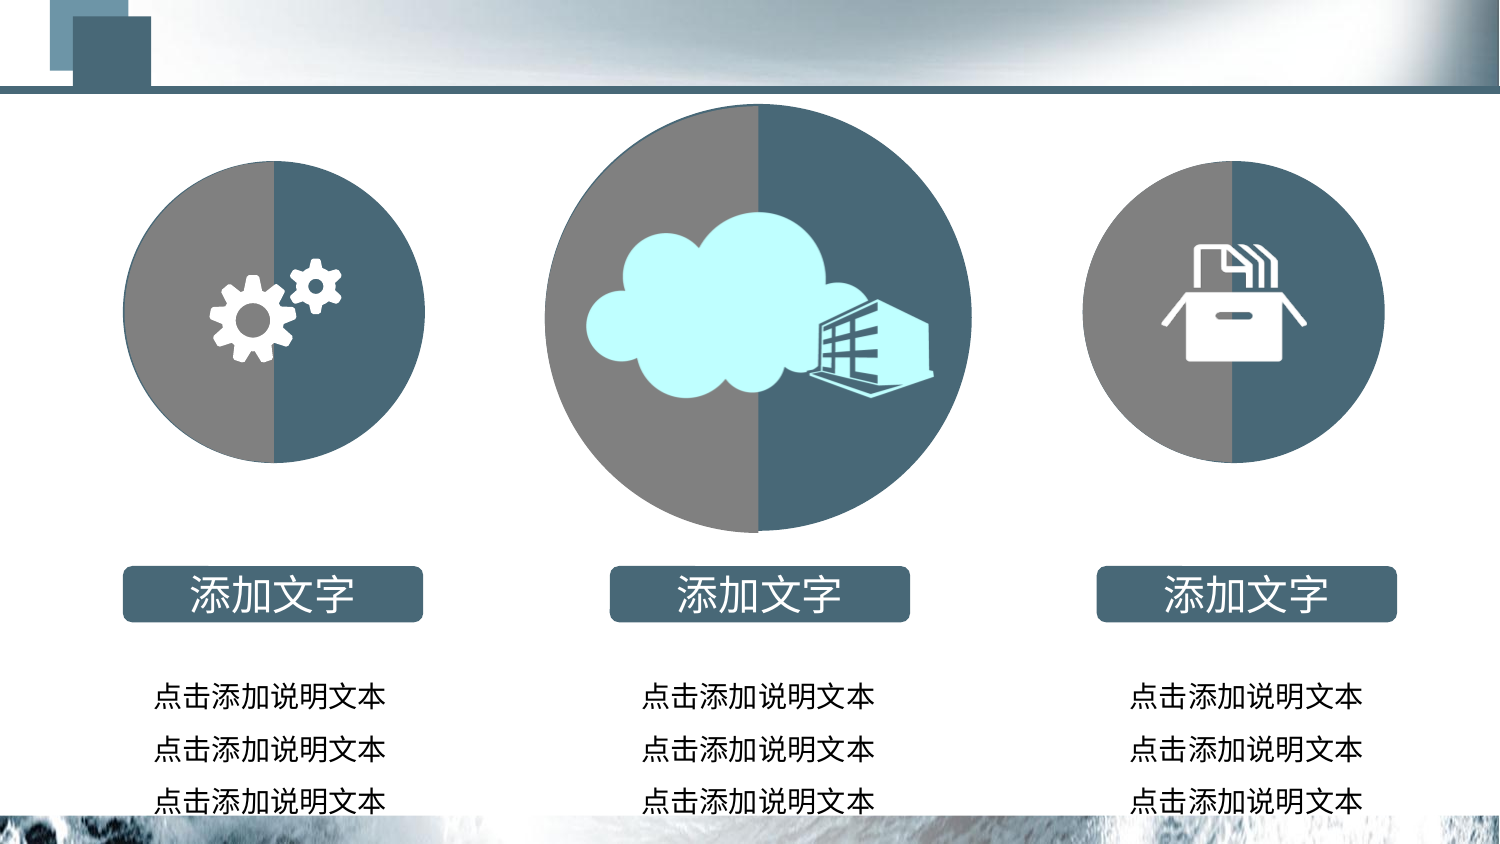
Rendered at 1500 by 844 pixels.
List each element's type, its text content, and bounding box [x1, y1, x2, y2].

picture [0, 0, 1500, 94]
text_box 添加文字 [1096, 565, 1398, 623]
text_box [122, 160, 426, 464]
text_box 添加文字 [609, 565, 911, 623]
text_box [544, 103, 972, 534]
picture [0, 816, 1500, 844]
text_box 点击添加说明文本 点击添加说明文本 点击添加说明文本 [138, 653, 403, 826]
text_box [1082, 160, 1385, 464]
text_box 添加文字 [122, 565, 424, 623]
text_box 点击添加说明文本 点击添加说明文本 点击添加说明文本 [626, 653, 891, 826]
text_box 点击添加说明文本 点击添加说明文本 点击添加说明文本 [1114, 653, 1379, 826]
